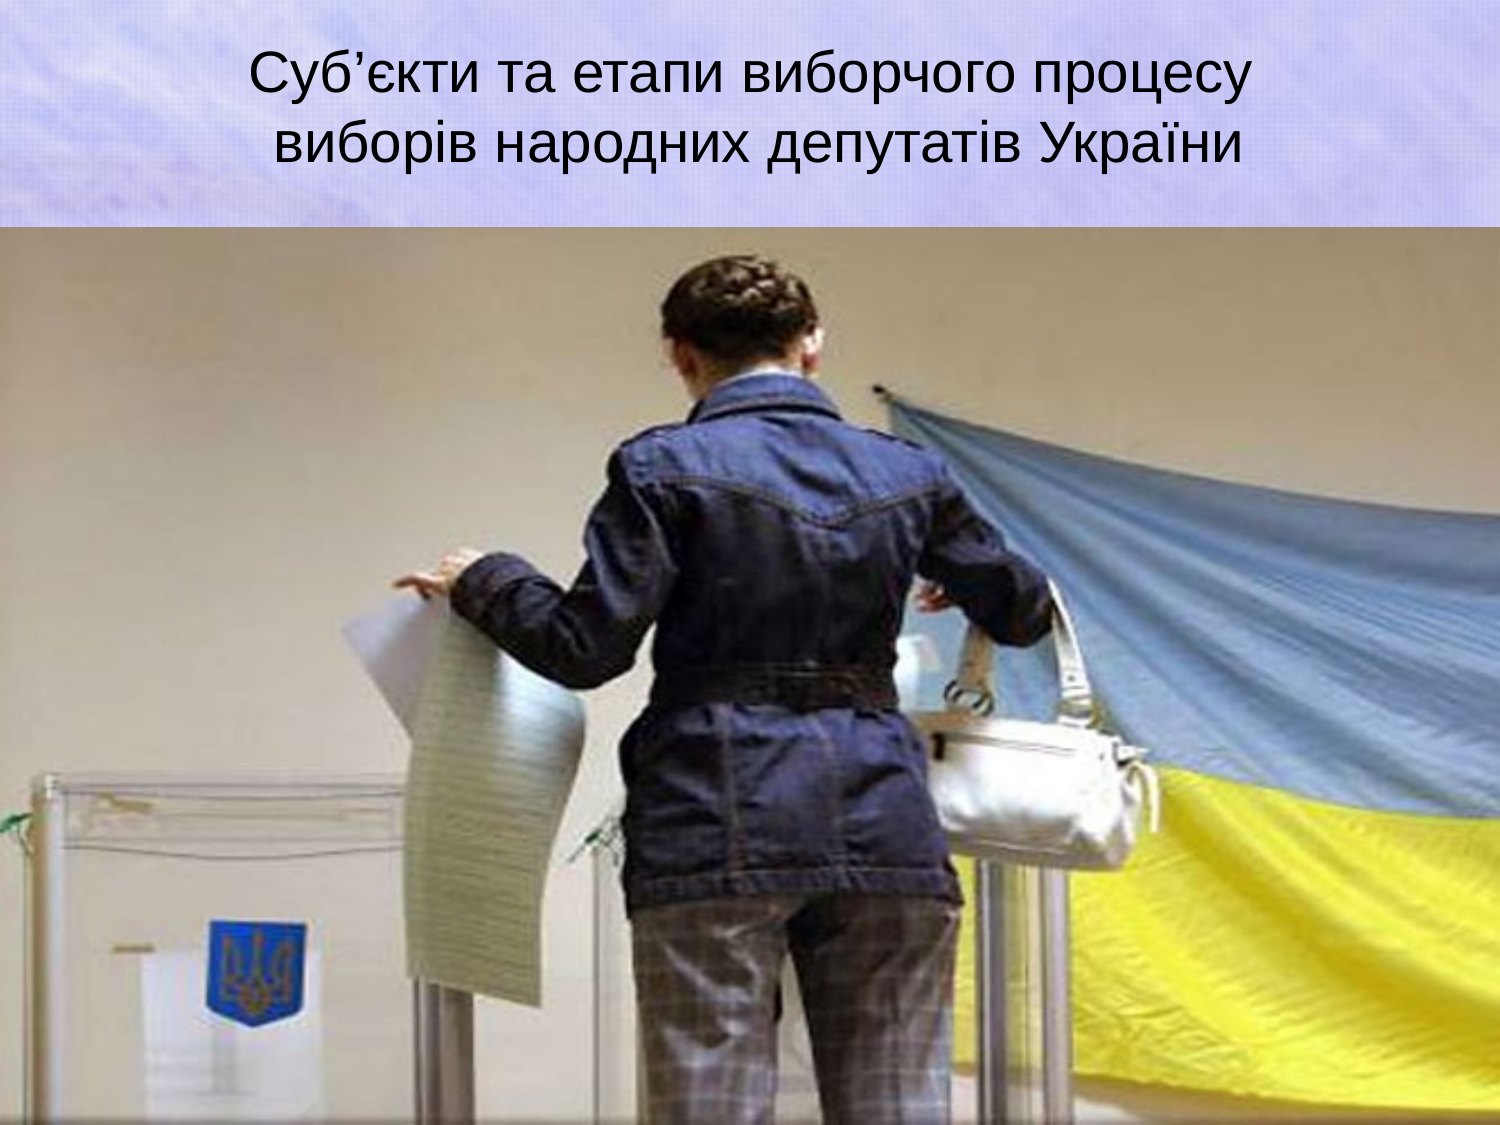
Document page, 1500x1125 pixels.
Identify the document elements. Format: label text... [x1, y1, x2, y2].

title Суб’єкти та етапи виборчого процесу виборів народних депутатів України [38, 44, 1480, 226]
picture [0, 0, 1500, 1125]
